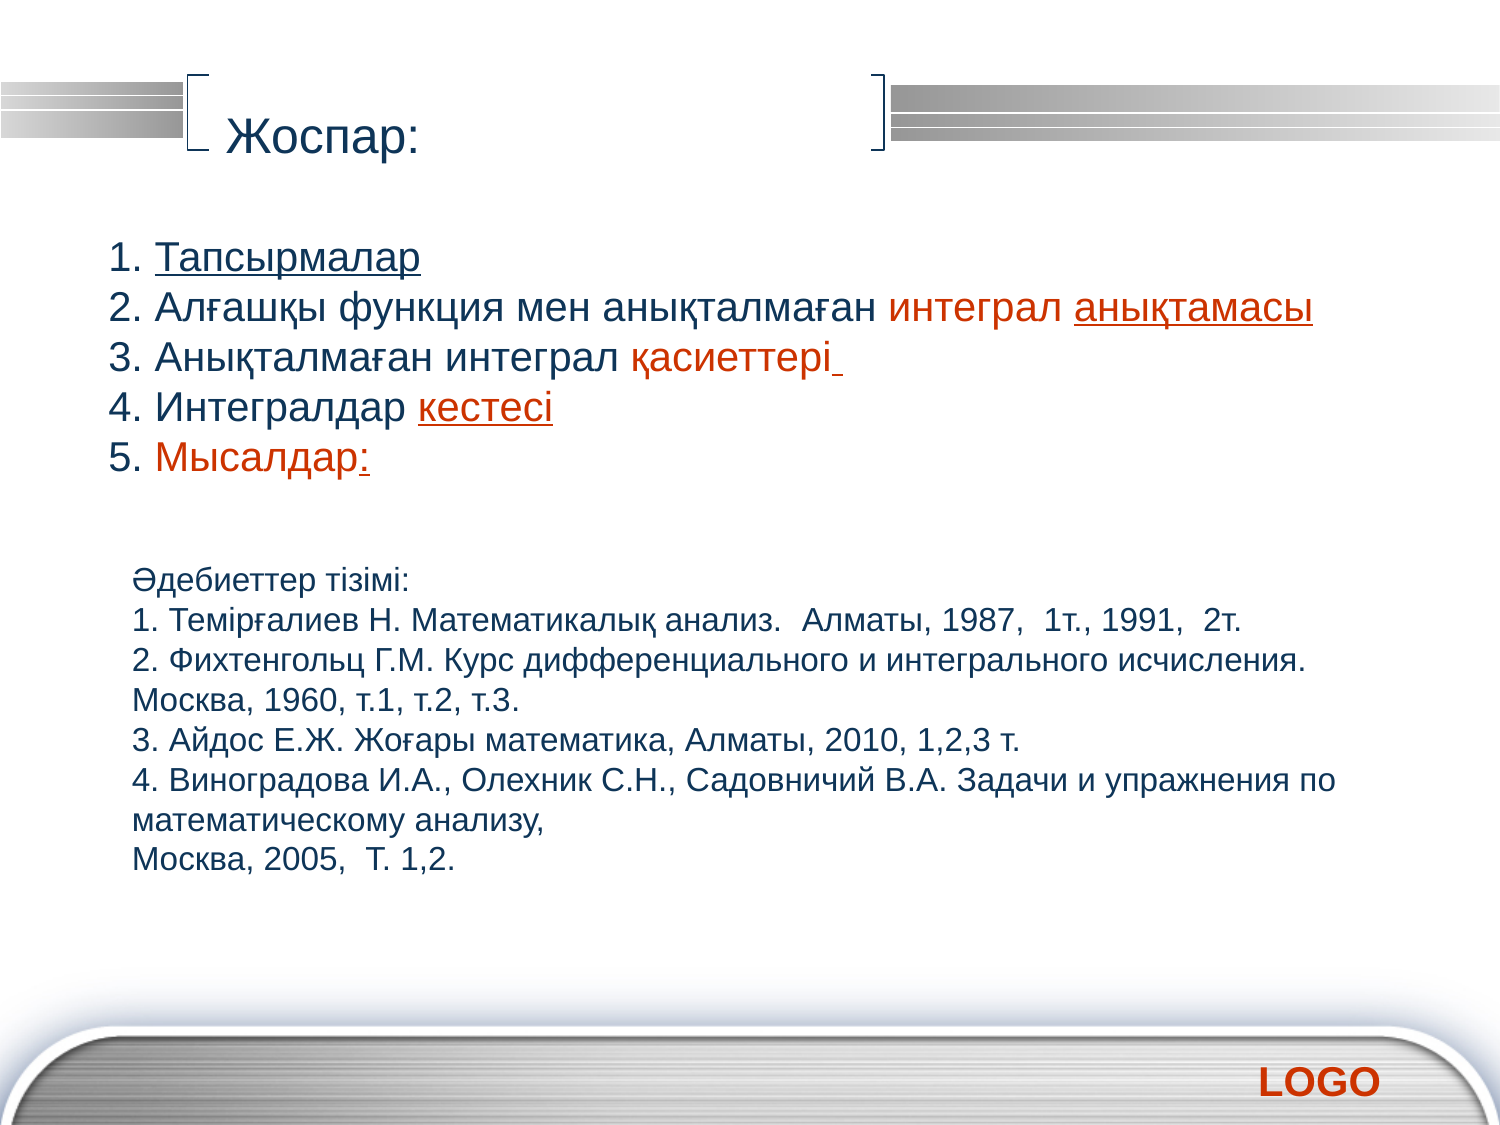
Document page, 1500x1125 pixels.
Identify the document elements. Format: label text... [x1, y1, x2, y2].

text_box 1. Тапсырмалар 2. Алғашқы функция мен анықталмаған интеграл анықтамасы 3. Анықталмаған интеграл қасиеттері 4. Интегралдар кестесі 5. Мысалдар: [93, 222, 1442, 538]
text_box Әдебиеттер тізімі: 1. Темірғалиев Н. Математикалық анализ. ­ Алматы, 1987, ­ 1т., 1991, ­ 2т. 2. Фихтенгольц Г.М. Курс дифференциального и интегрального исчисления. ­ Москва, 1960, т.1, т.2, т.3. 3. Айдос Е.Ж. Жоғары математика, Алматы, 2010, 1,2,3 т. 4. Виноградова И.А., Олехник С.Н., Садовничий В.А. Задачи и упражнения по математическому анализу, Москва, 2005, Т. 1,2. [117, 550, 1370, 885]
text_box Жоспар: [210, 66, 892, 222]
picture [0, 0, 1500, 1125]
